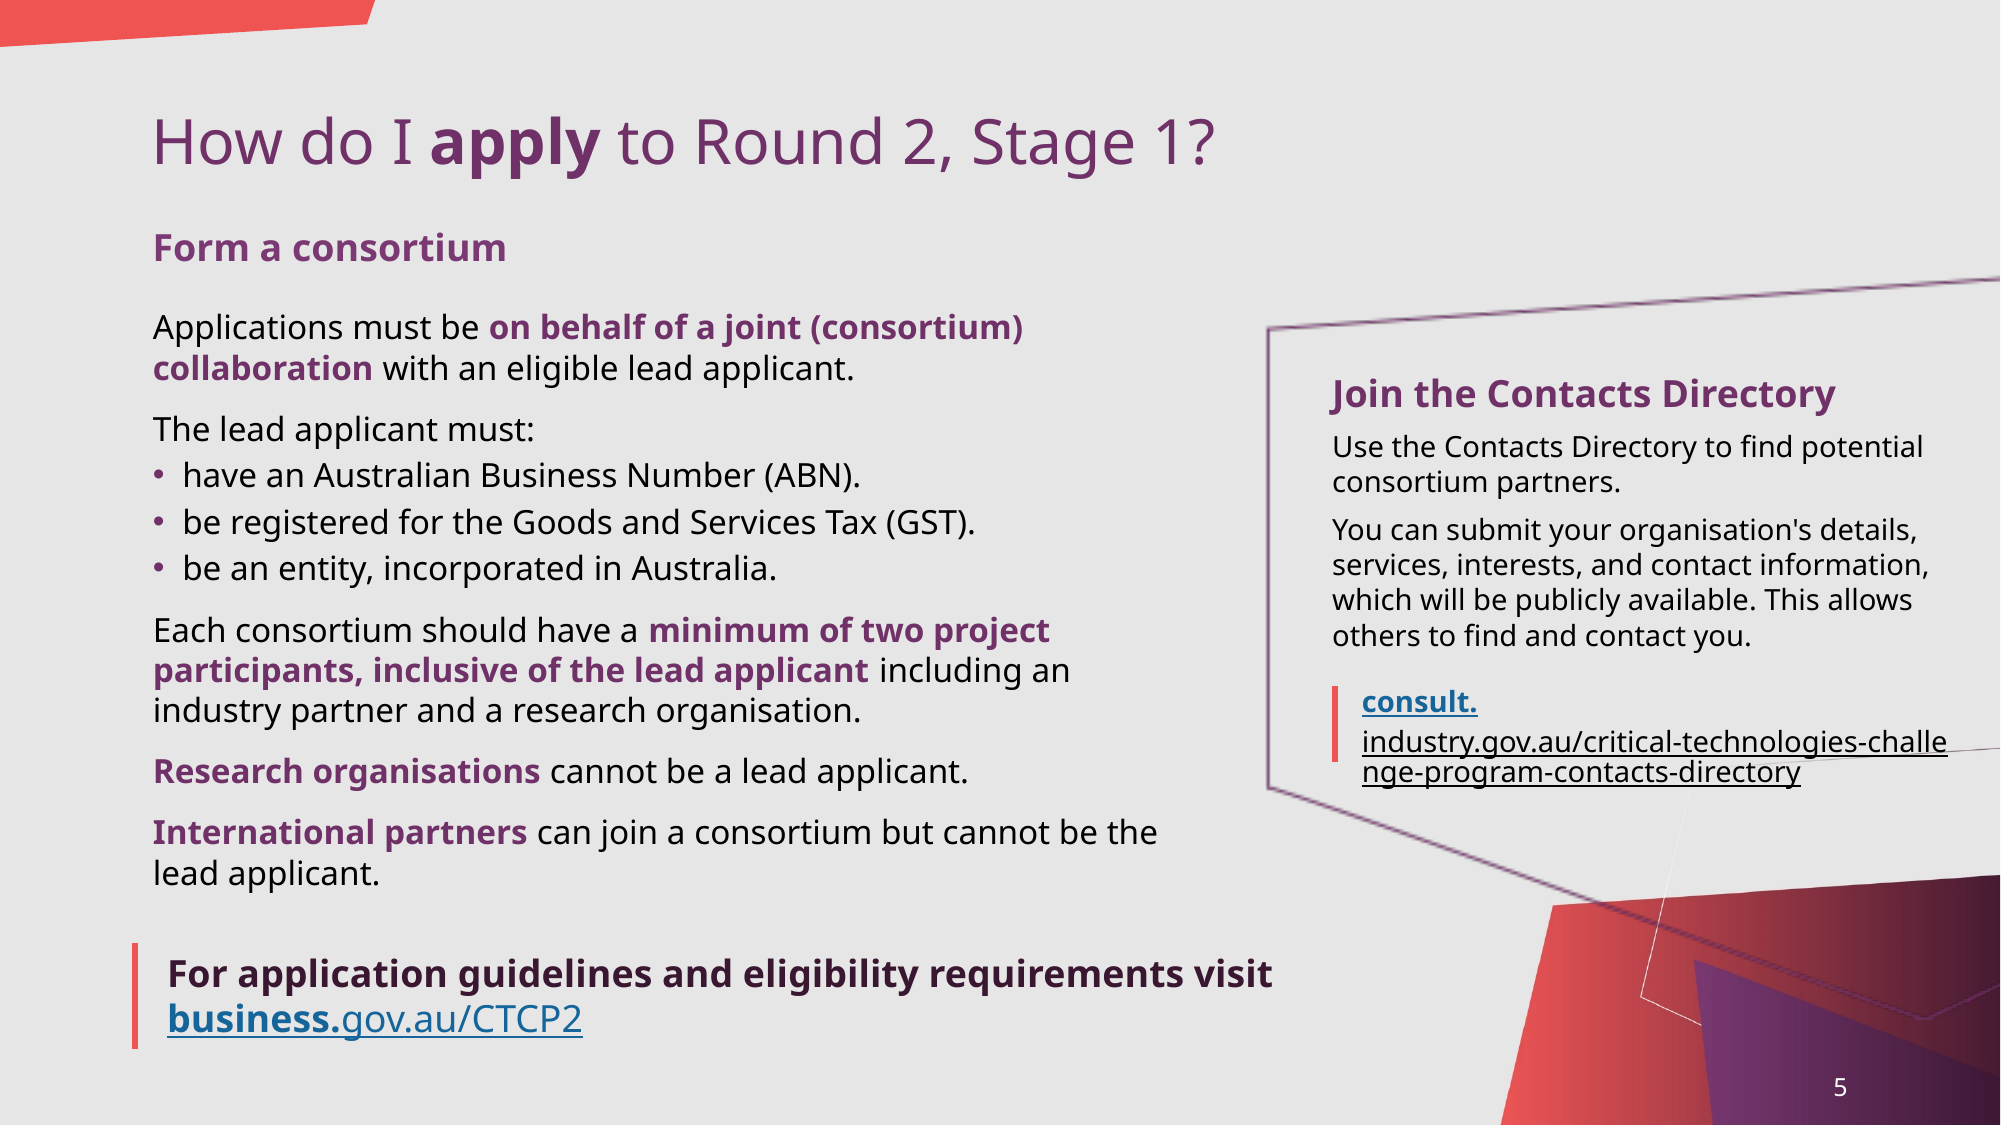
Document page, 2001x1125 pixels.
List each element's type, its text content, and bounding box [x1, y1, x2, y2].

picture [0, 0, 2001, 1125]
text_box For application guidelines and eligibility requirements visit business.gov.au/CTCP2 [152, 942, 1362, 1054]
title How do I apply to Round 2, Stage 1? [136, 68, 1862, 186]
slide_number 5 [1412, 1058, 1863, 1118]
list Applications must be on behalf of a joint (consortium) collaboration with an eligible lead applicant. The lead applicant must: have an Australian Business Number (ABN). be registered for the Goods and Services Tax (GST). be an entity, incorporated in Australia. Each consortium should have a minimum of two project participants, inclusive of the lead applicant including an industry partner and a research organisation. Research organisations cannot be a lead applicant. International partners can join a consortium but cannot be the lead applicant. [137, 298, 1192, 868]
text_box Form a consortium [137, 216, 1863, 277]
